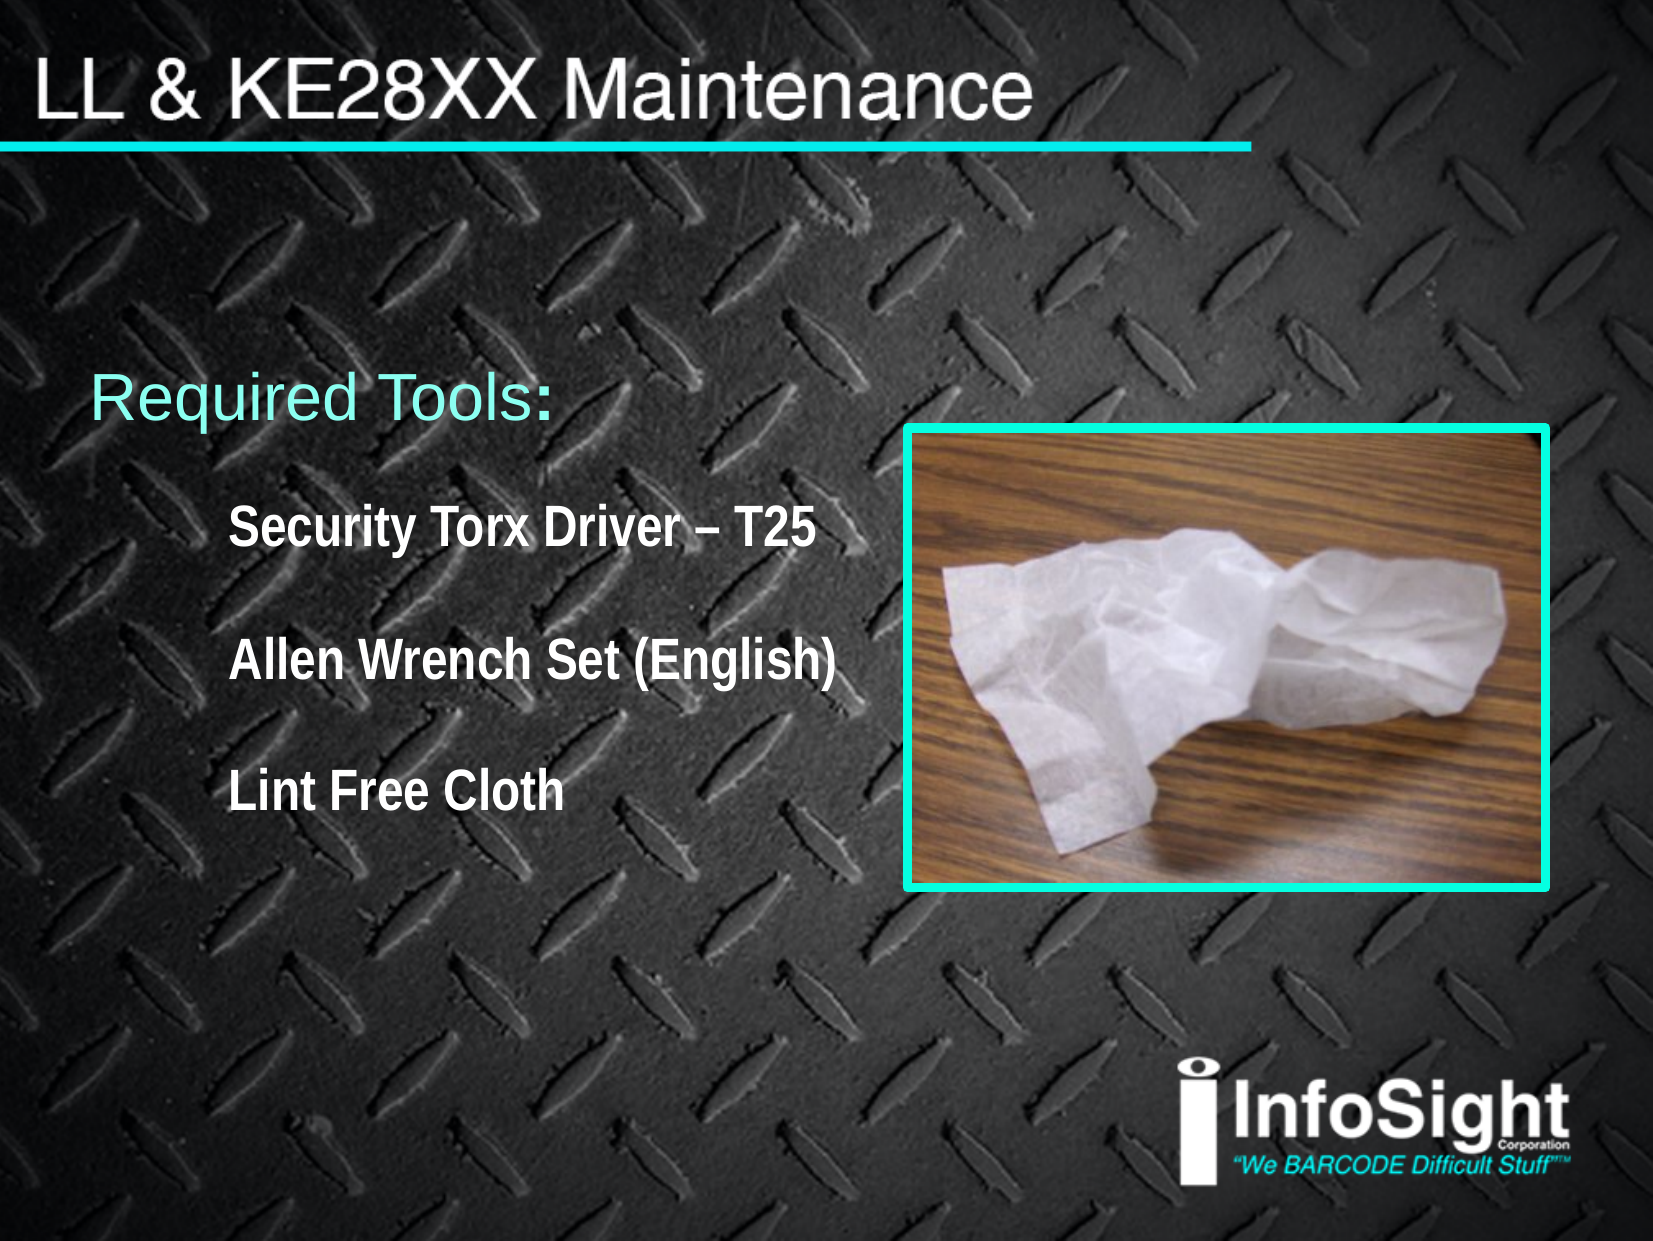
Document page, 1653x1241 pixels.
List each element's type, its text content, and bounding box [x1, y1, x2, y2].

picture [0, 0, 1653, 1241]
text_box Required Tools: [75, 350, 1088, 413]
text_box Security Torx Driver – T25 Allen Wrench Set (English) Lint Free Cloth [213, 487, 903, 740]
